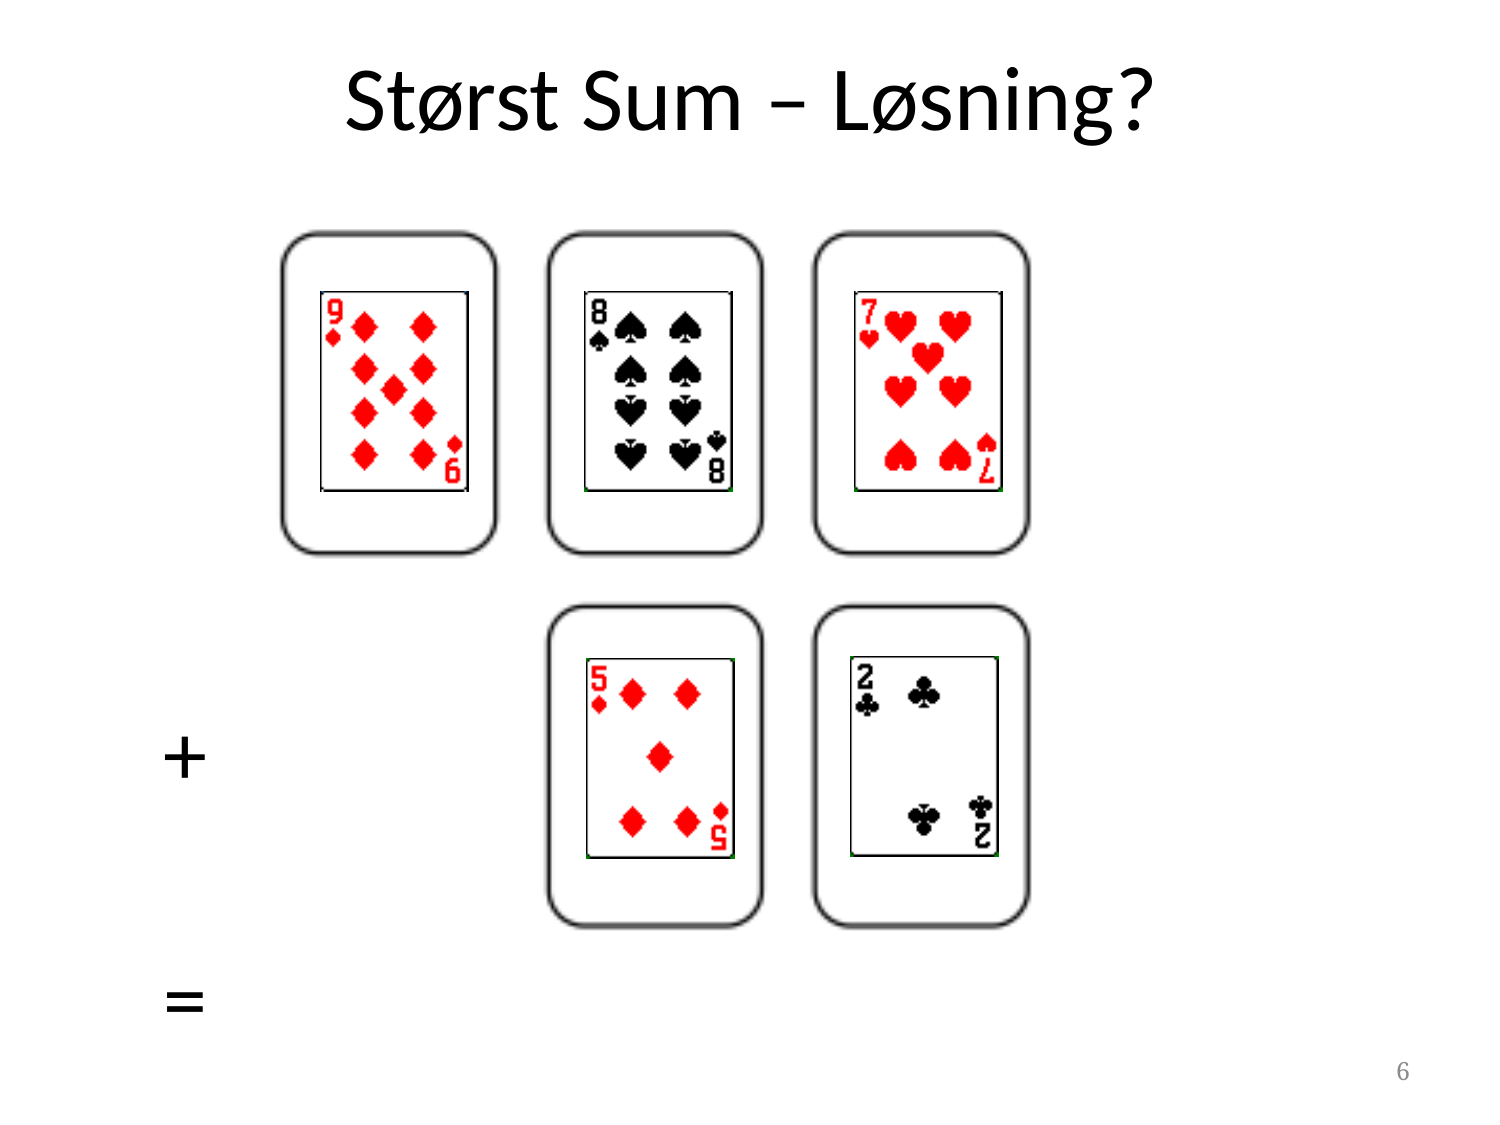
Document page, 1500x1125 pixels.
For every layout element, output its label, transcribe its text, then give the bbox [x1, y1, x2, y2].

slide_number 6 [1074, 1042, 1425, 1103]
title Størst Sum – Løsning? [76, 0, 1427, 188]
text_box + [97, 690, 216, 812]
picture [221, 201, 1090, 972]
text_box = [97, 934, 274, 1056]
